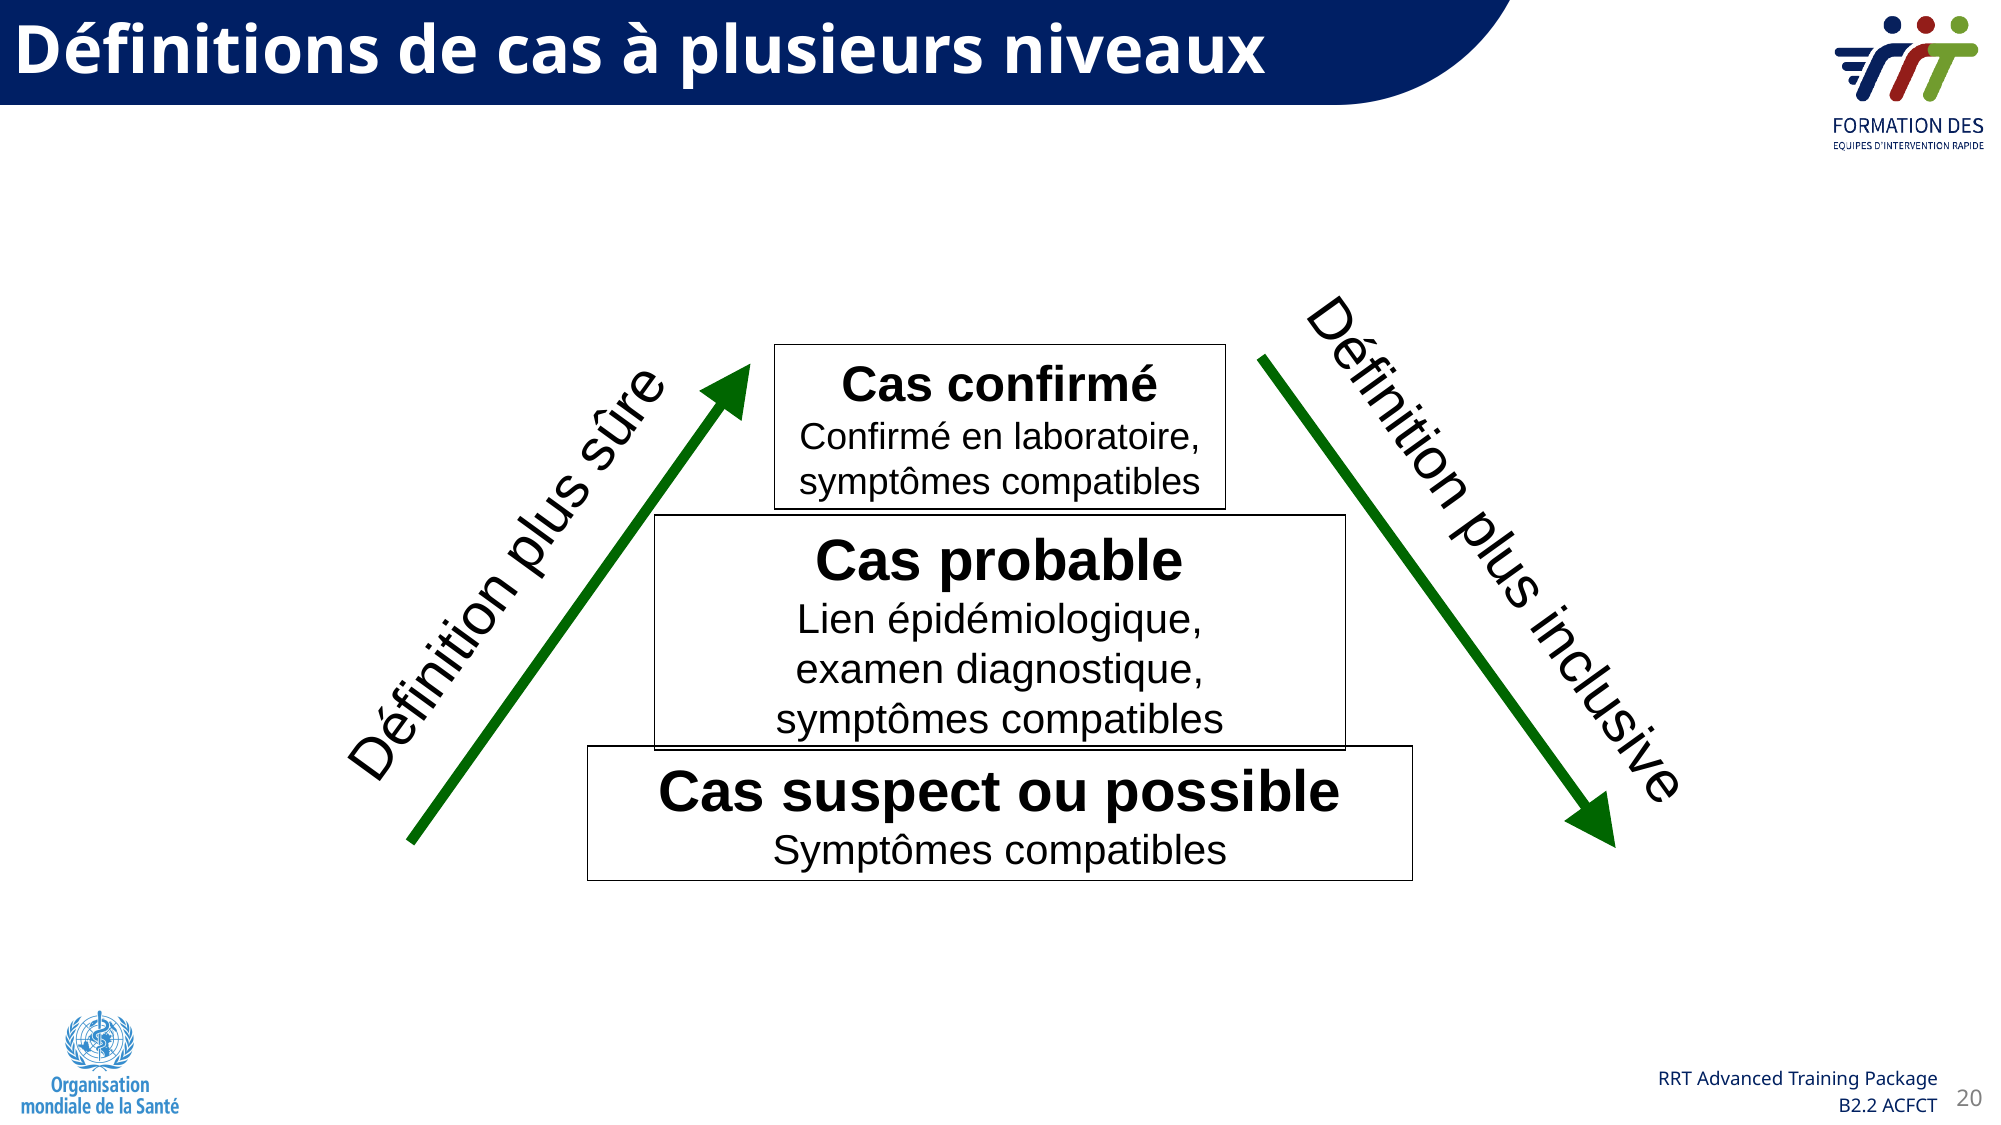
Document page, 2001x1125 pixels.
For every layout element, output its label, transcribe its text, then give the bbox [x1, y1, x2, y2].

text_box [409, 363, 751, 843]
text_box Définition plus inclusive [1304, 307, 1697, 789]
text_box Définitions de cas à plusieurs niveaux [0, 0, 1389, 91]
text_box Cas confirmé Confirmé en laboratoire, symptômes compatibles [774, 344, 1226, 509]
picture [20, 1009, 180, 1115]
text_box Cas suspect ou possible Symptômes compatibles [587, 745, 1413, 881]
picture [1833, 15, 1984, 151]
picture [0, 0, 1533, 105]
text_box [1260, 356, 1616, 848]
text_box Définition plus sûre [337, 358, 673, 783]
text_box Cas probable Lien épidémiologique, examen diagnostique, symptômes compatibles [654, 514, 1346, 750]
